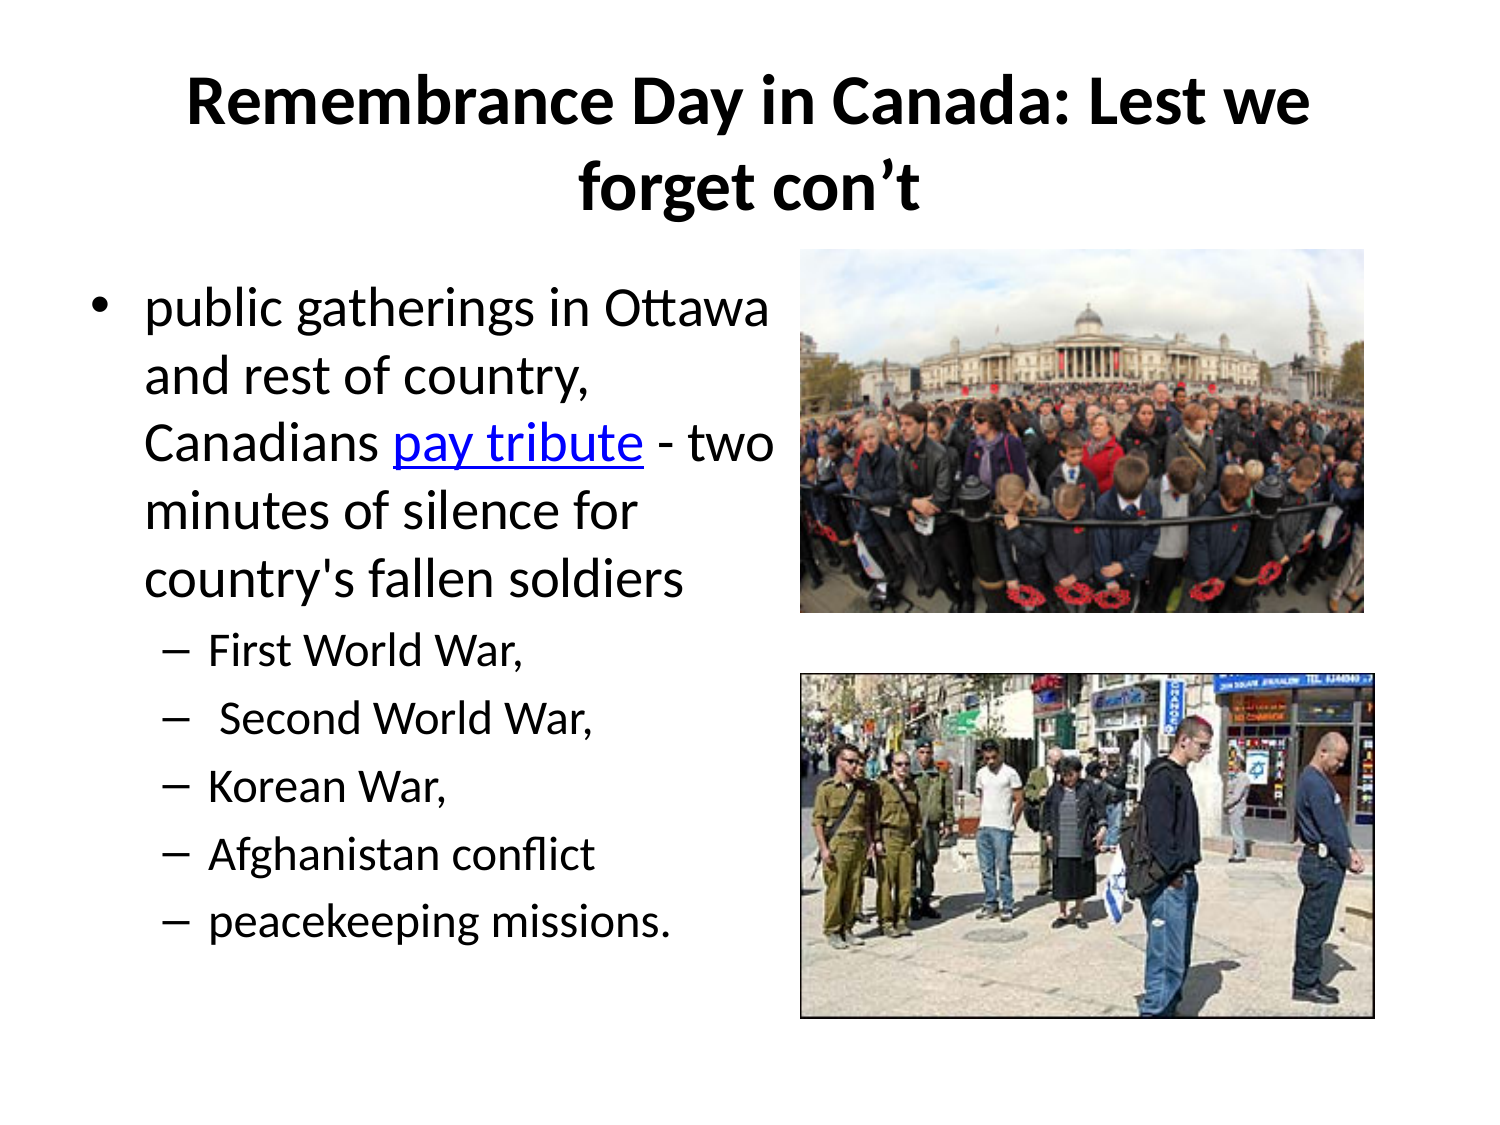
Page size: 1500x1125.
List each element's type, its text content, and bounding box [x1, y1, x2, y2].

picture [799, 673, 1376, 1019]
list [799, 249, 1364, 613]
title Remembrance Day in Canada: Lest we forget con’t [75, 45, 1425, 233]
list public gatherings in Ottawa and rest of country, Canadians pay tribute - two minutes of silence for country's fallen soldiers First World War, Second World War, Korean War, Afghanistan conflict peacekeeping missions. [75, 262, 800, 1005]
